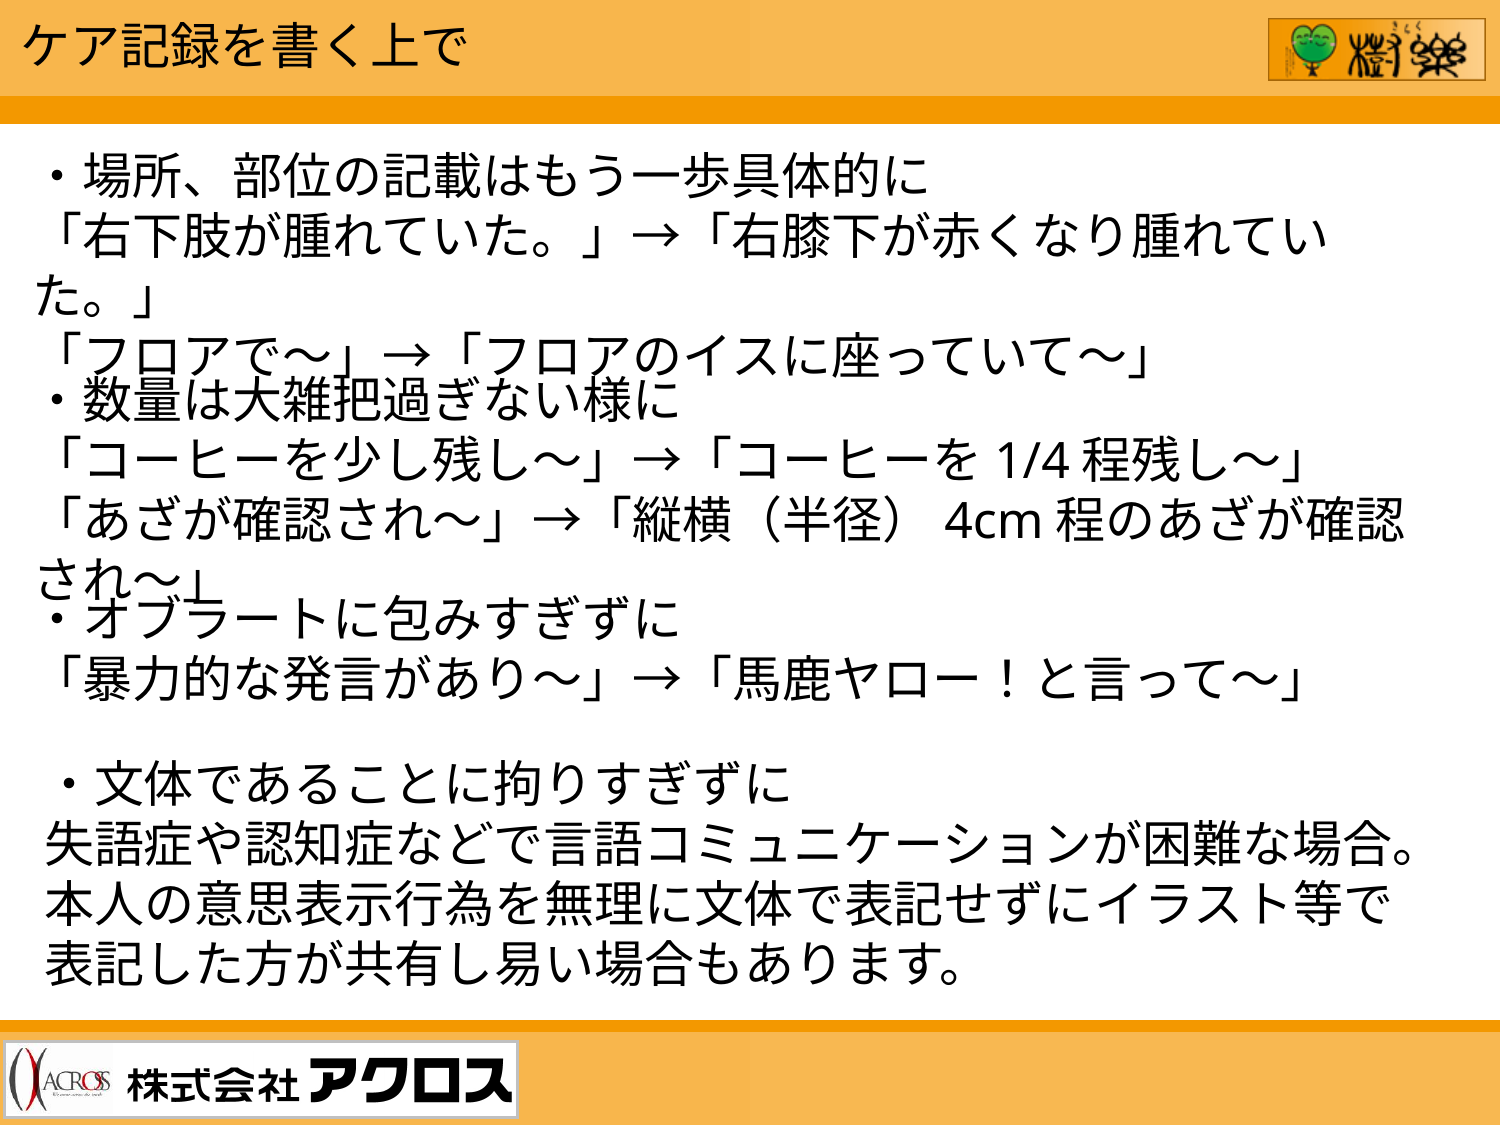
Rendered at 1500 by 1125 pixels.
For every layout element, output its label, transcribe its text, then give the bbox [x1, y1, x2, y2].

text_box ・場所、部位の記載はもう一歩具体的に 「右下肢が腫れていた。」→「右膝下が赤くなり腫れていた。」 「フロアで～」→「フロアのイスに座っていて～」 [17, 137, 1424, 361]
text_box ・数量は大雑把過ぎない様に 「コーヒーを少し残し～」→「コーヒーを1/4程残し～」 「あざが確認され～」→「縦横（半径）4cm程のあざが確認され～」 [17, 361, 1424, 579]
text_box ケア記録を書く上で [5, 7, 981, 82]
text_box ・オブラートに包みすぎずに 「暴力的な発言があり～」→「馬鹿ヤロー！と言って～」 [17, 579, 1424, 715]
text_box ・文体であることに拘りすぎずに 失語症や認知症などで言語コミュニケーションが困難な場合。本人の意思表示行為を無理に文体で表記せずにイラスト等で表記した方が共有し易い場合もあります。 [29, 745, 1436, 1000]
picture [0, 1020, 1500, 1125]
picture [0, 0, 1500, 124]
